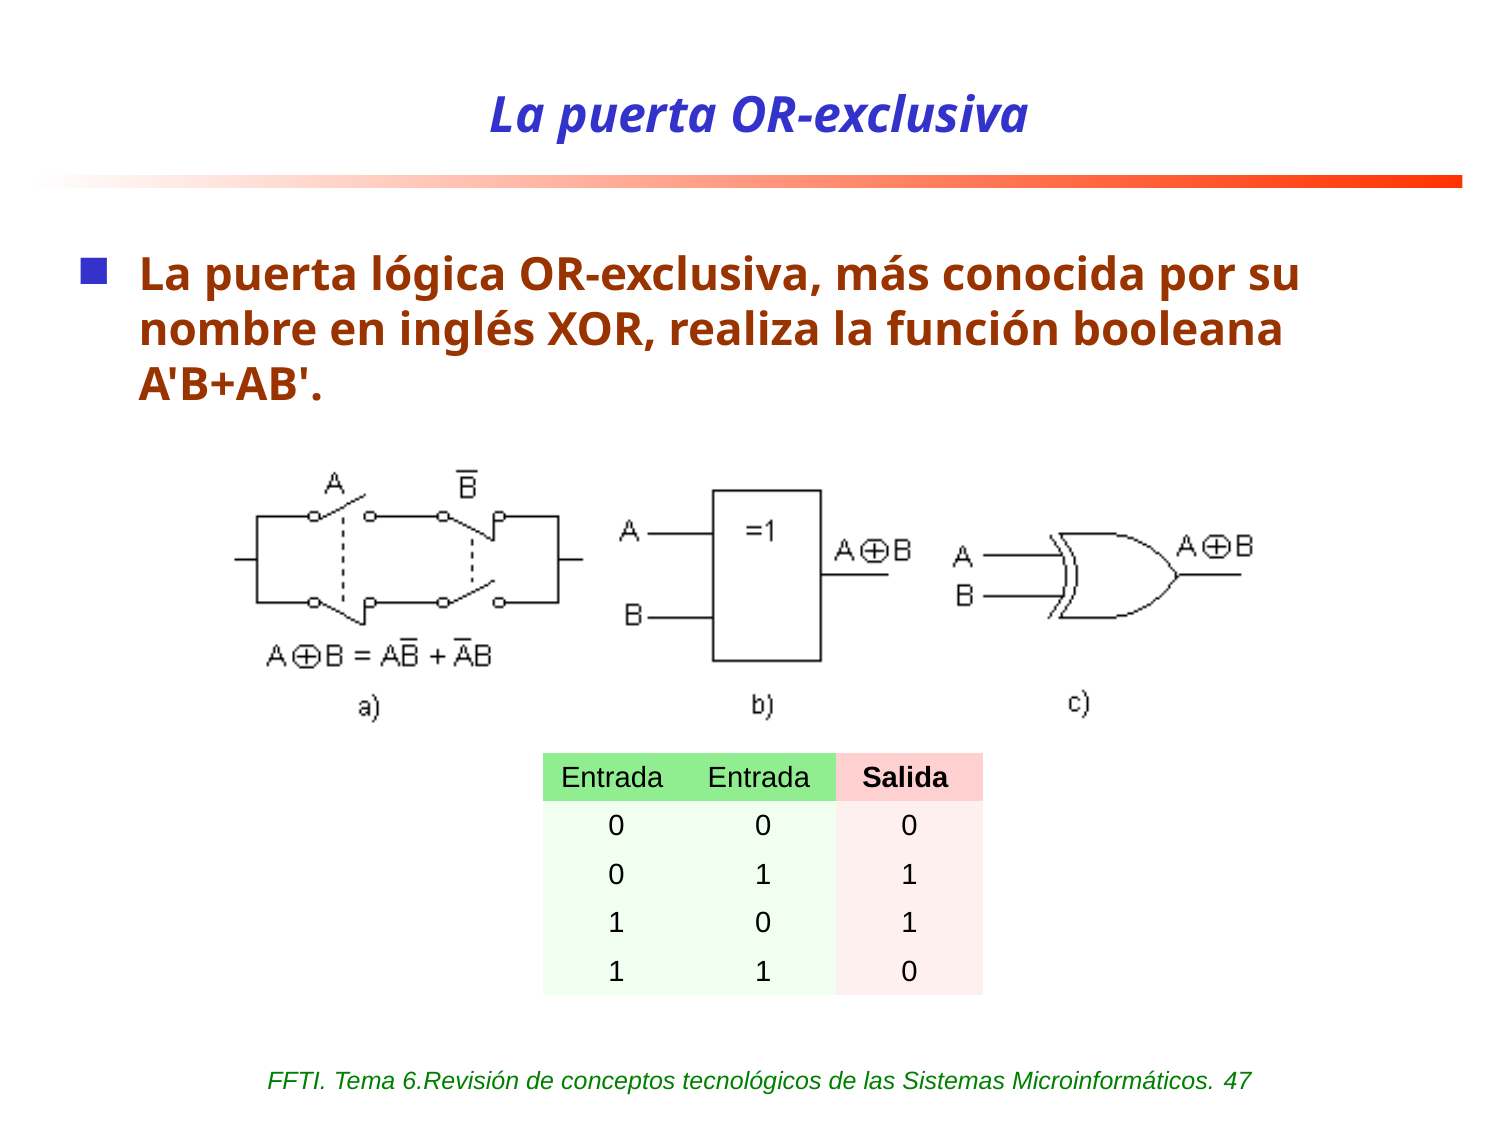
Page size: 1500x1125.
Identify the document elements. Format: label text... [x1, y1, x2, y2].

footer FFTI. Tema 6.Revisión de conceptos tecnológicos de las Sistemas Microinformáticos. 47 [68, 1056, 1451, 1103]
table_cell 0 [836, 947, 983, 995]
table_cell 1 [543, 947, 690, 995]
table_cell 0 [543, 801, 690, 850]
table_cell 1 [543, 898, 690, 947]
table_cell 1 [690, 850, 836, 898]
table_cell 1 [836, 850, 983, 898]
list La puerta lógica OR-exclusiva, más conocida por su nombre en inglés XOR, realiza la función booleana A'B+AB'. [68, 237, 1451, 448]
table_cell 1 [843, 176, 847, 187]
table_header Salida [836, 761, 983, 801]
title La puerta OR-exclusiva [68, 49, 1451, 176]
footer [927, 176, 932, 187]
table_header Entrada [543, 761, 690, 801]
table_header Entrada [690, 761, 836, 801]
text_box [759, 176, 763, 187]
table_cell 0 [836, 801, 983, 850]
table_cell 0 [543, 850, 690, 898]
picture [220, 447, 1258, 754]
table_cell 0 [690, 801, 836, 850]
table_cell 0 [690, 898, 836, 947]
table_cell 1 [836, 898, 983, 947]
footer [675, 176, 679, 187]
table_cell 1 [690, 947, 836, 995]
